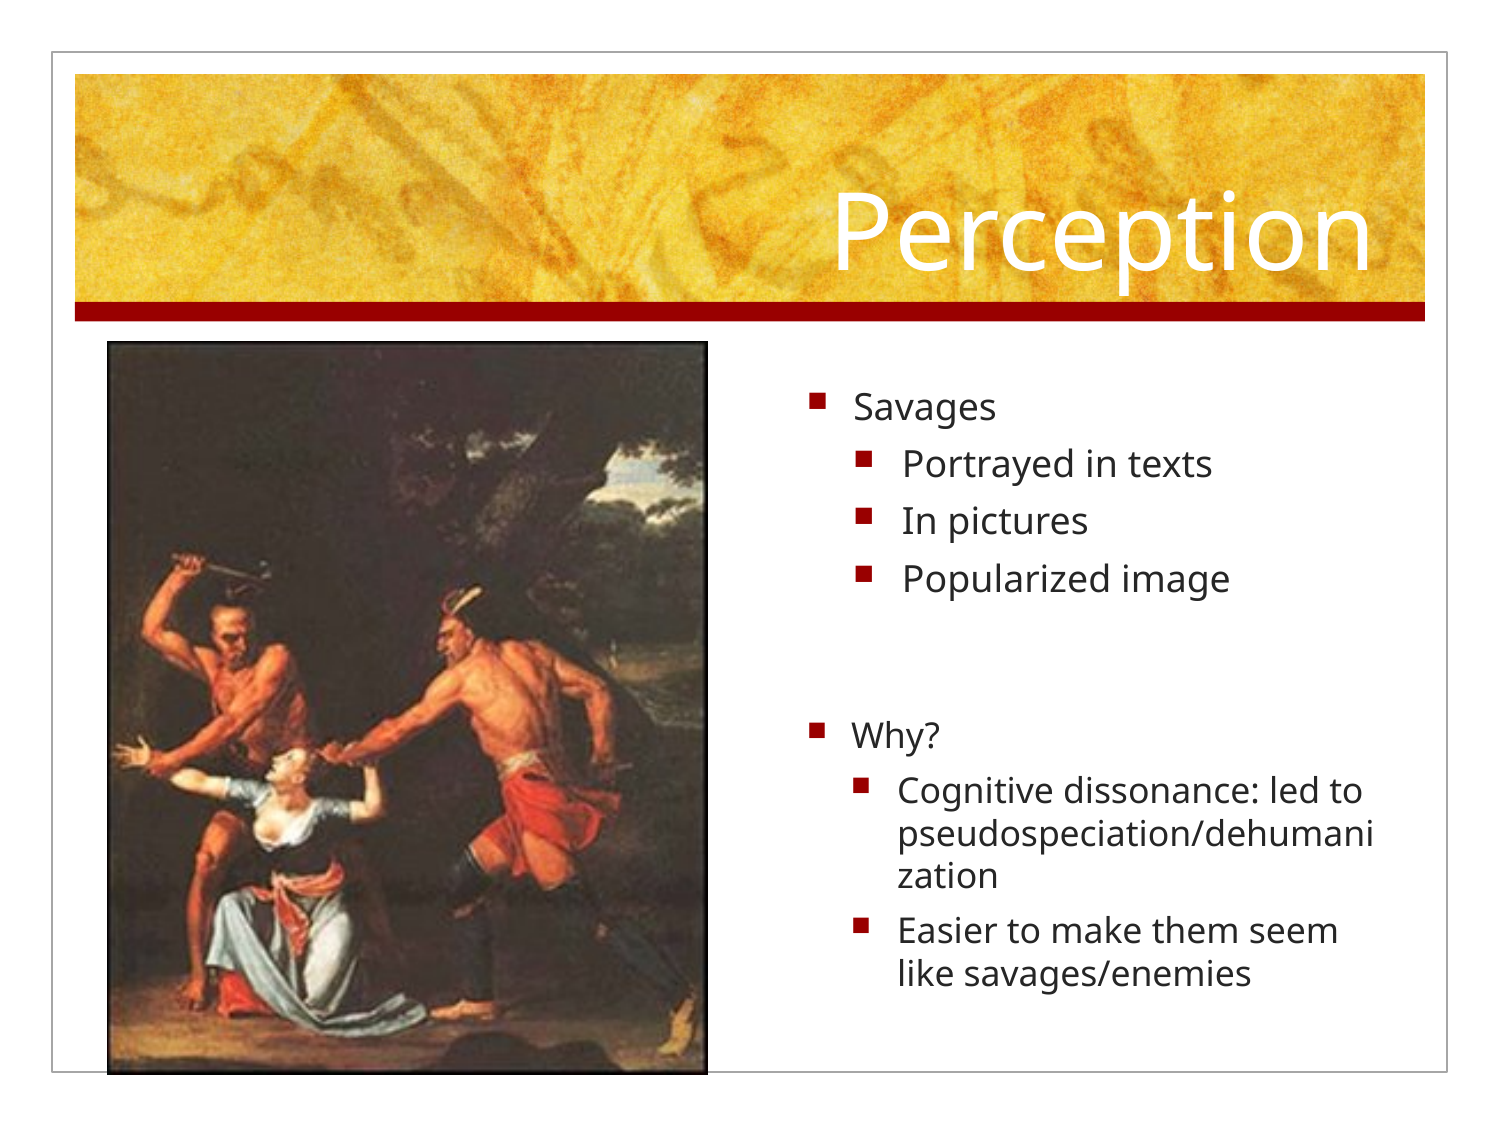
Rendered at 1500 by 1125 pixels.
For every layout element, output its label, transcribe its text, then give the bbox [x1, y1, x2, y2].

list Why? Cognitive dissonance: led to pseudospeciation/dehumanization Easier to make them seem like savages/enemies [791, 705, 1392, 1006]
list Savages Portrayed in texts In pictures Popularized image [791, 375, 1392, 675]
picture [106, 340, 708, 1076]
title Perception [108, 74, 1392, 292]
picture [75, 74, 1425, 301]
